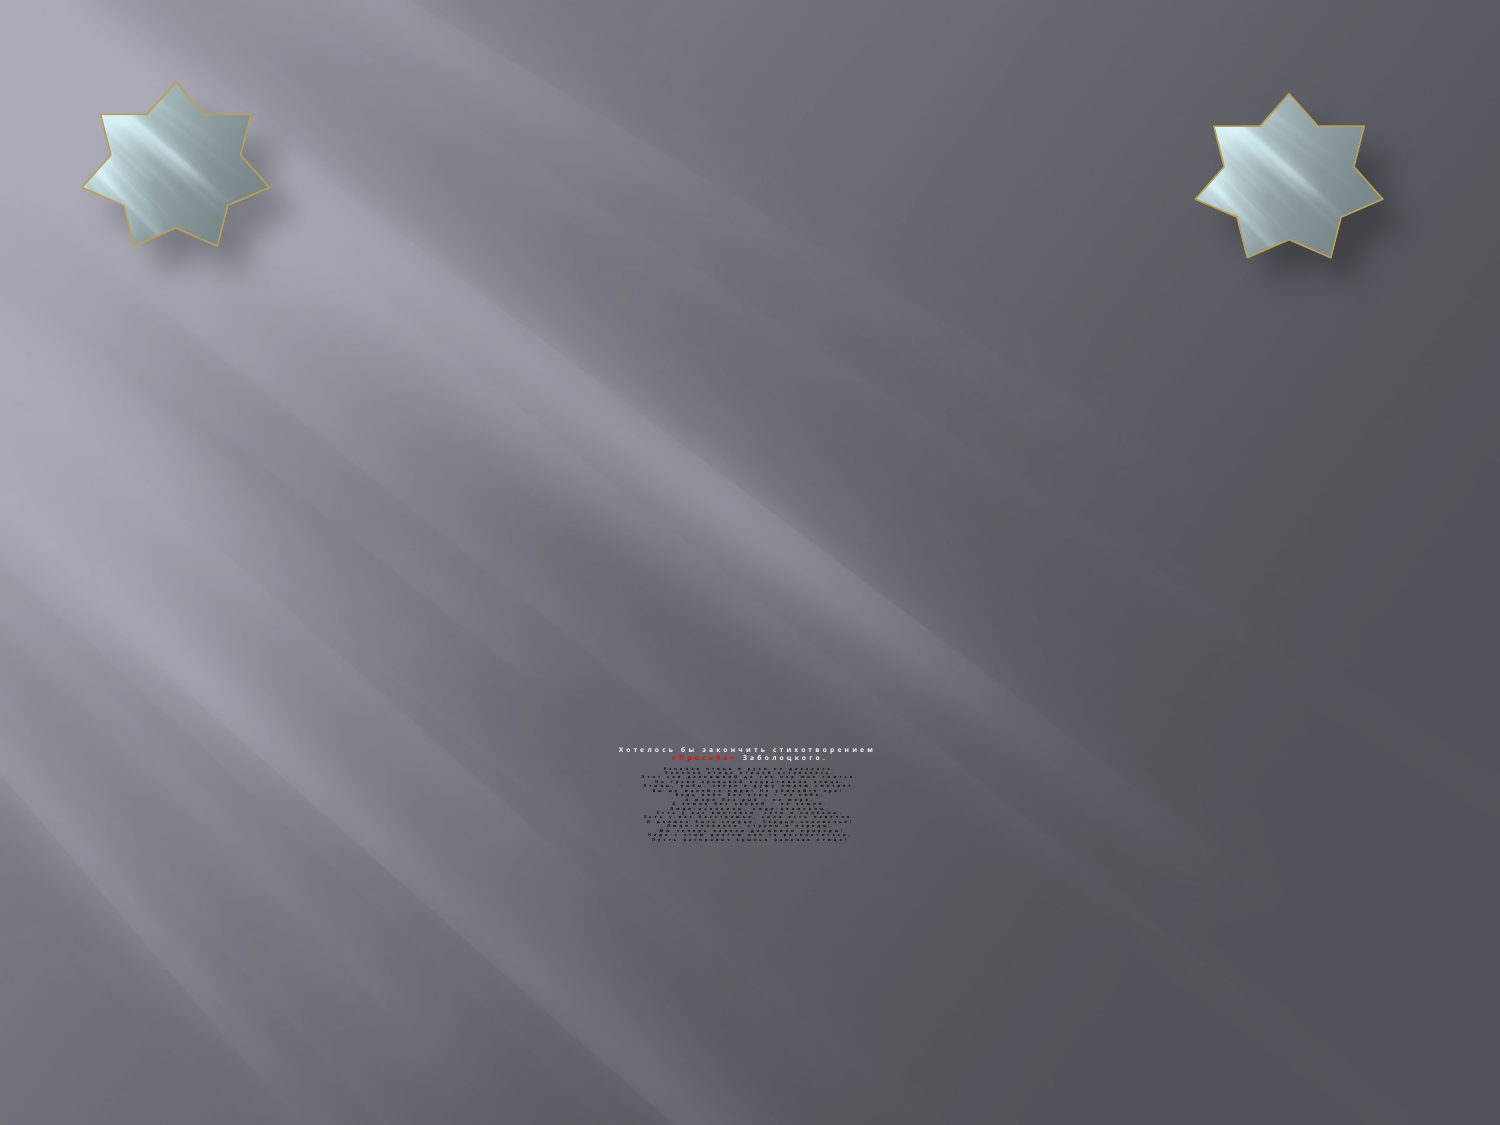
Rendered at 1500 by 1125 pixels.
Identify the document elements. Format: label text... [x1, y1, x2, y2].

title Хотелось бы закончить стихотворением «Просьба» Заболоцкого. Раненая птица в руки не давалась, Раненая птица птицей оставалась. Этот сон давнишний до сих пор мне снится: На траве кровавой вздрагивала птица. Птицы, рыбы, звери в душу людям смотрят. Вы их жалейте люди! Не убивайте зря! Ведь небо без птиц – не небо, А море без рыб – не море, А земля без зверей – не земля. Люди-исполины, люди-великаны, Есть у вас винтовки, сети и капканы. Есть у вас бесстрашье, сила есть навечно. И должно быть сердце. Сердце человечье! Люди-человеки, страны и народы, Мы теперь навеки должники природы! Надо с этим долгом как-то расплатиться, Пусть расправит крылья раненая птица! [75, 738, 1425, 915]
text_box [1194, 92, 1384, 259]
text_box [81, 81, 271, 247]
